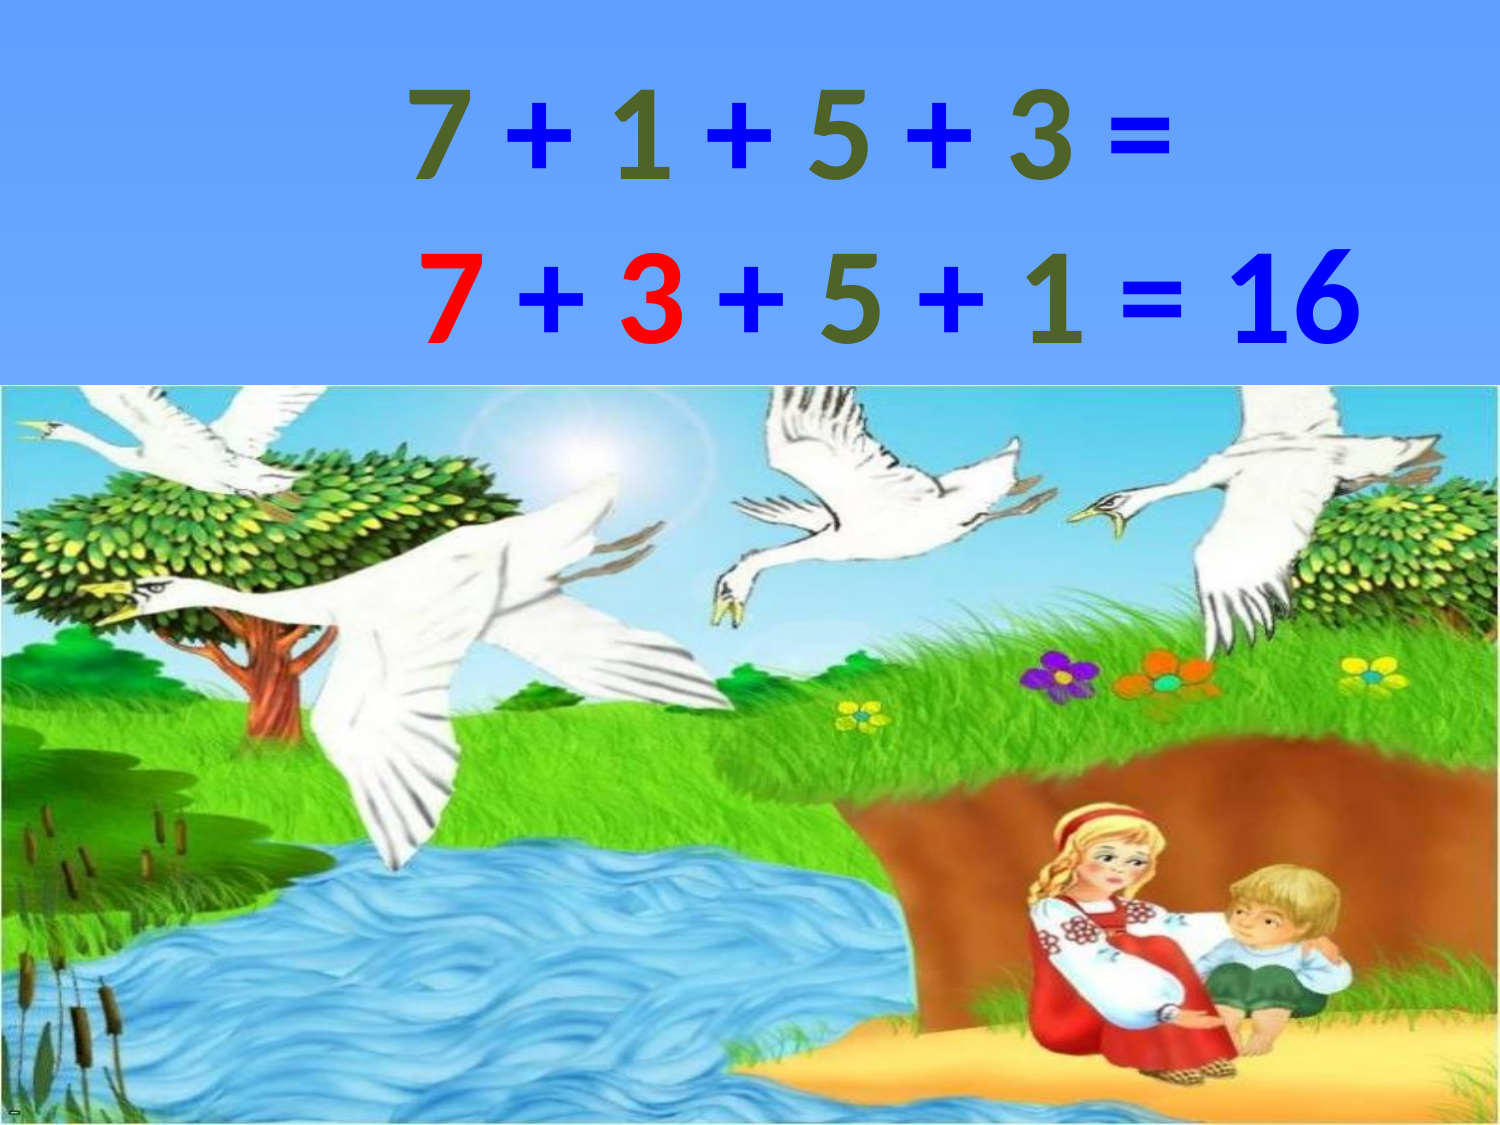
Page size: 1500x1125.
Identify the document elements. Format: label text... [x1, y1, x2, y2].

text_box 7 + 3 + 5 + 1 = [339, 199, 1208, 379]
picture [0, 385, 1500, 1125]
text_box 7 + 1 + 5 + 3 = [328, 35, 1250, 215]
text_box 16 [1208, 199, 1409, 379]
